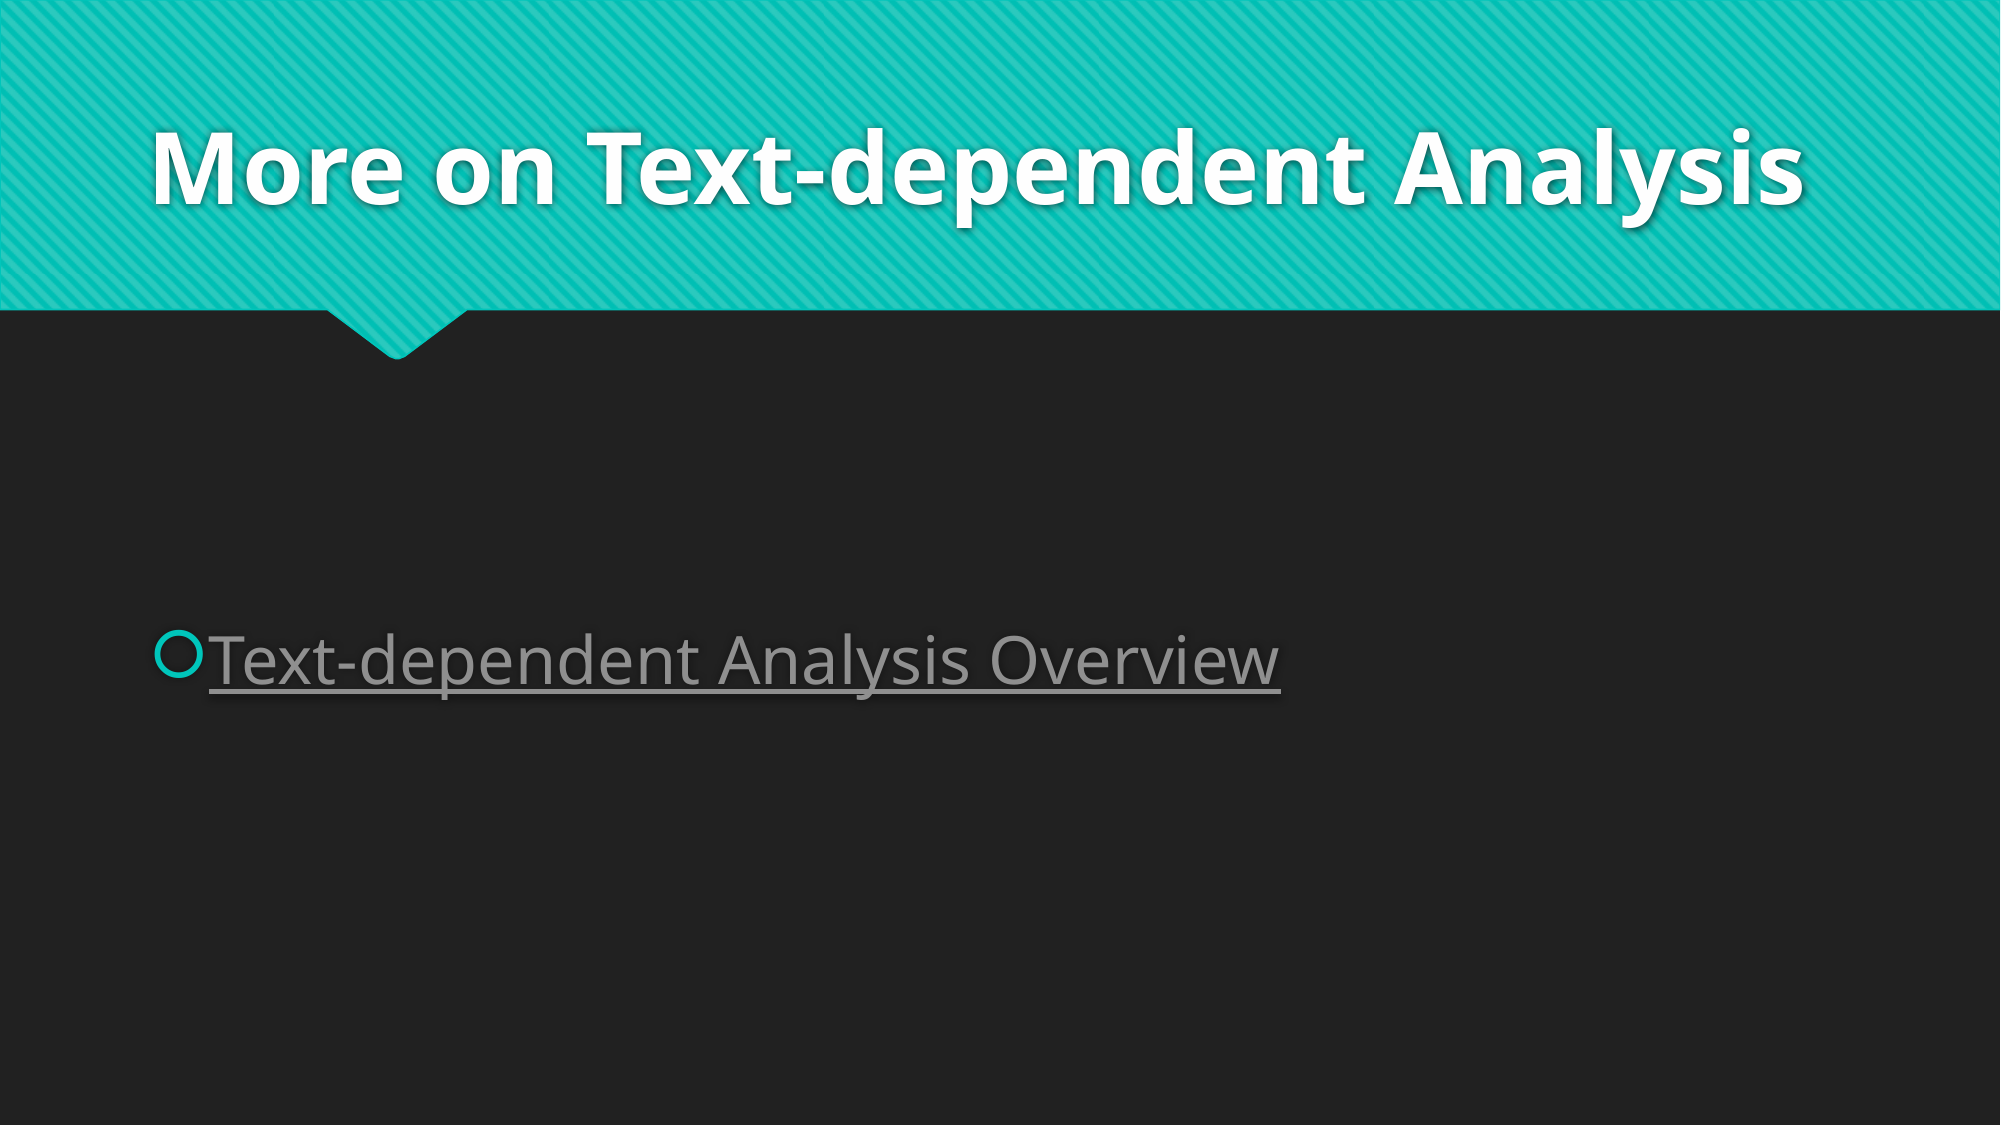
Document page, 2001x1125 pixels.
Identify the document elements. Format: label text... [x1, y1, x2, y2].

list Text-dependent Analysis Overview [134, 364, 1866, 962]
title More on Text-dependent Analysis [132, 73, 1915, 233]
